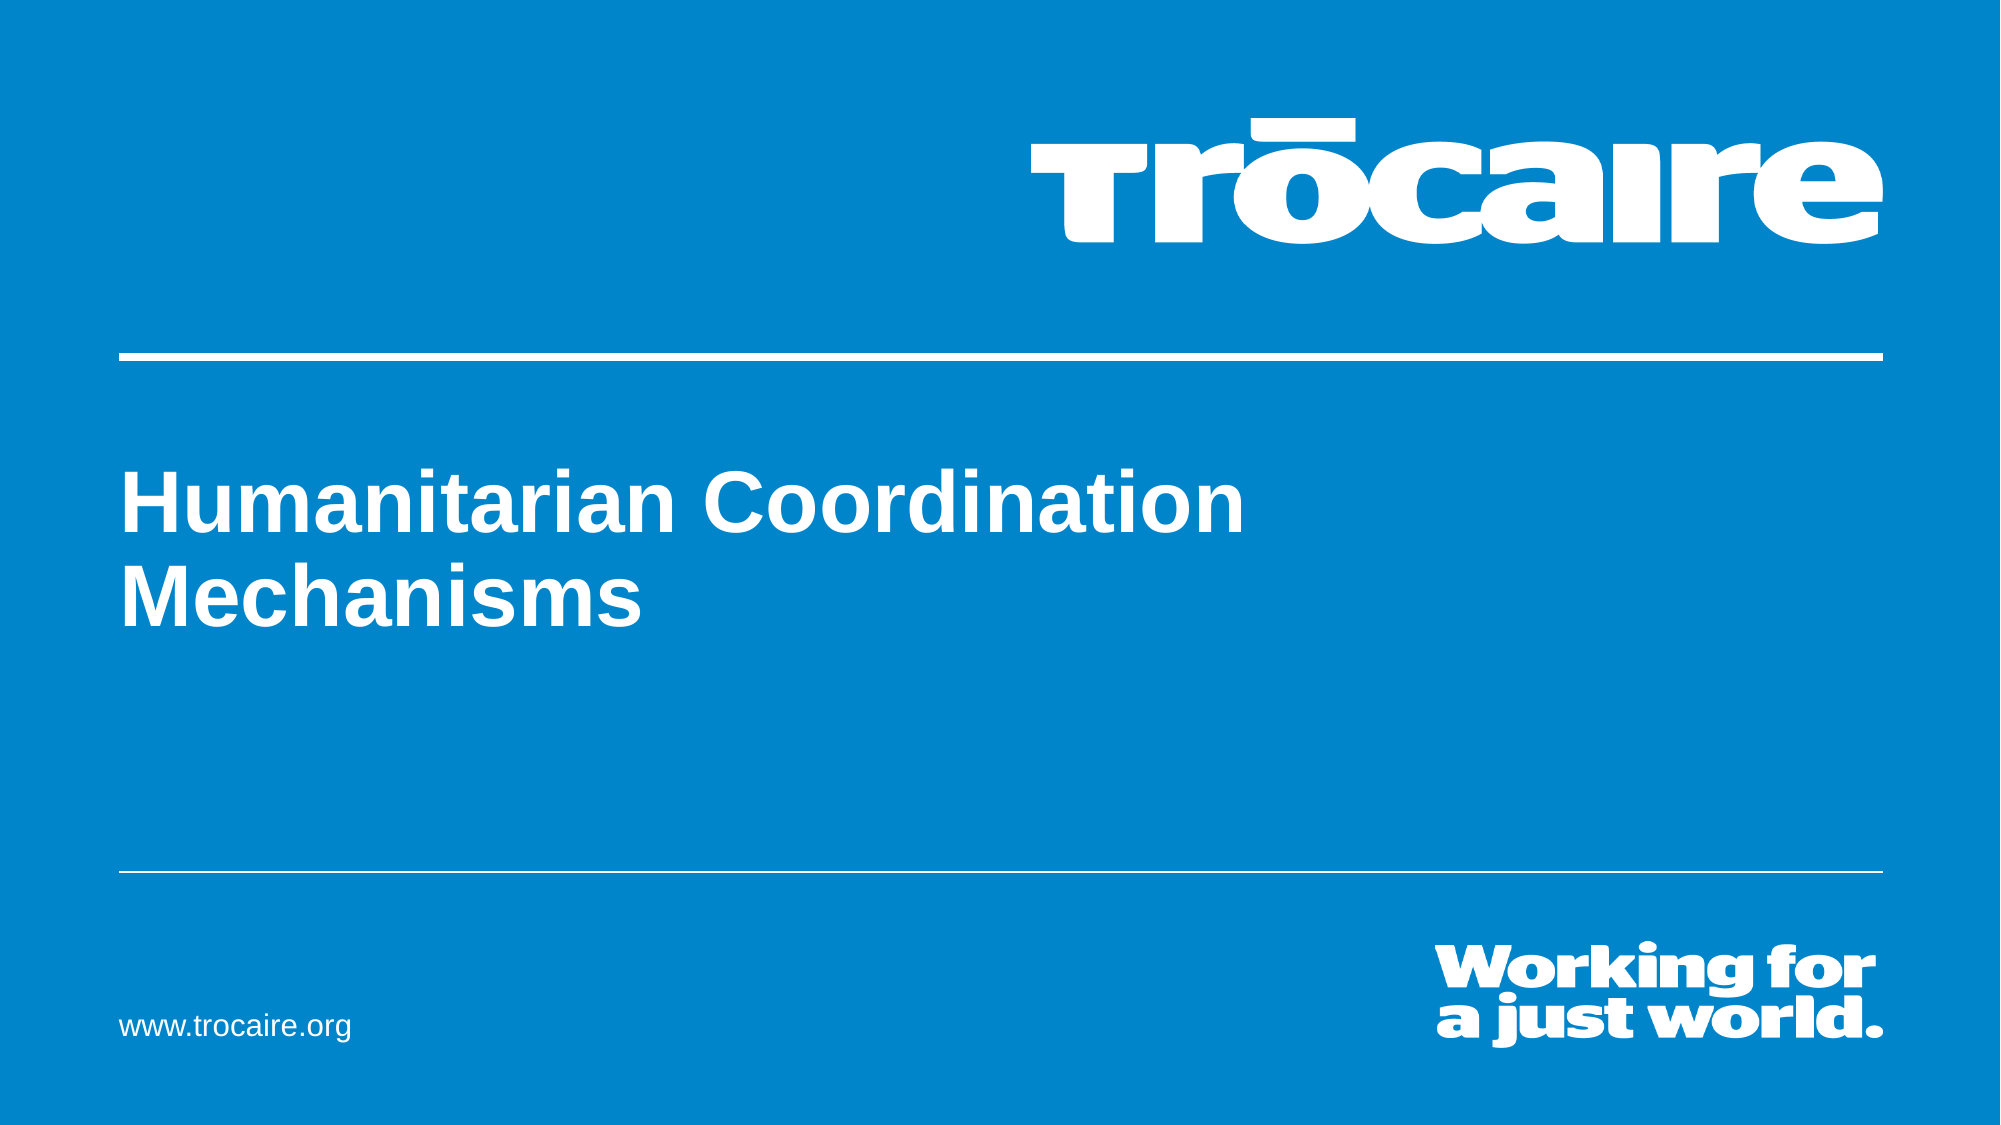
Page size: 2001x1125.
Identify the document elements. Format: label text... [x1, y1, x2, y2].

picture [1156, 142, 1602, 243]
picture [1712, 1006, 1759, 1038]
picture [1768, 945, 1795, 987]
picture [1708, 955, 1753, 997]
picture [1866, 1026, 1882, 1037]
picture [1845, 956, 1875, 987]
picture [1436, 946, 1511, 987]
picture [1797, 996, 1813, 1037]
picture [1648, 1006, 1713, 1037]
picture [1438, 1006, 1479, 1037]
picture [1640, 942, 1656, 952]
picture [1508, 955, 1554, 987]
picture [1558, 956, 1588, 987]
picture [1567, 1006, 1604, 1038]
picture [1614, 144, 1660, 242]
picture [1795, 955, 1842, 987]
picture [1251, 119, 1355, 141]
picture [1032, 144, 1147, 242]
picture [1639, 956, 1656, 987]
picture [1762, 1006, 1793, 1037]
picture [1817, 996, 1862, 1038]
picture [1661, 955, 1704, 987]
picture [1672, 142, 1882, 243]
title Humanitarian Coordination Mechanisms [119, 456, 1797, 698]
picture [1605, 999, 1633, 1038]
picture [1592, 946, 1636, 987]
picture [1520, 1006, 1564, 1038]
picture [1500, 992, 1516, 1003]
picture [1493, 1006, 1516, 1047]
